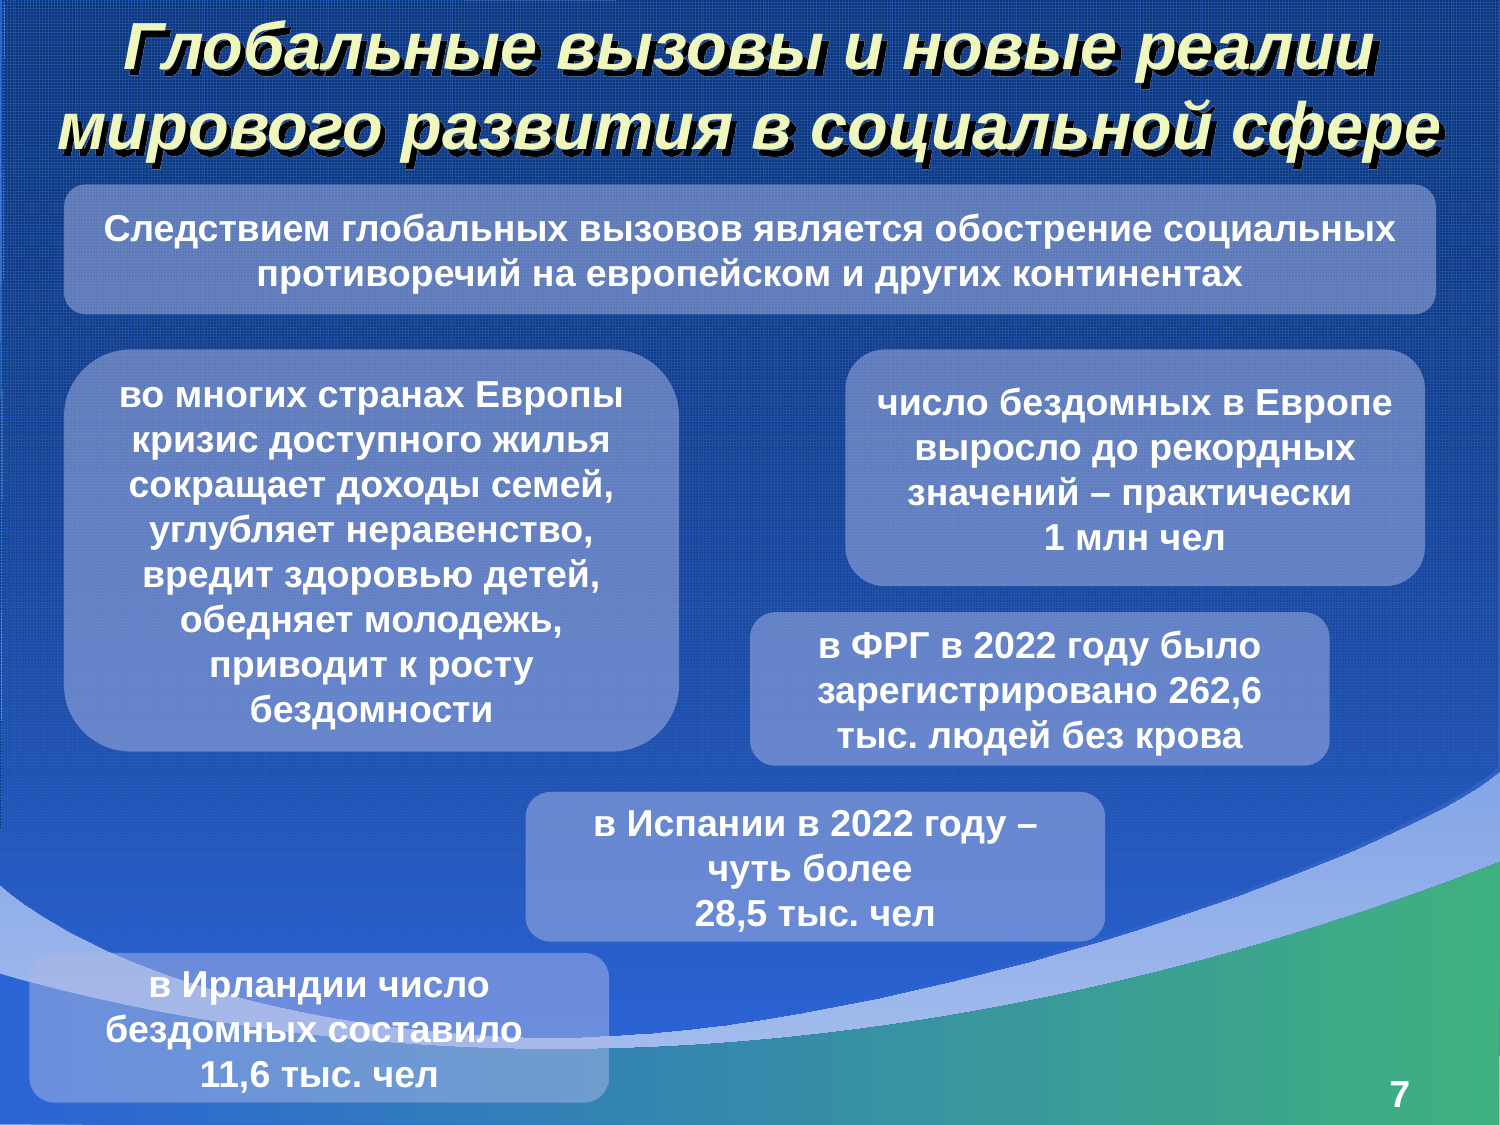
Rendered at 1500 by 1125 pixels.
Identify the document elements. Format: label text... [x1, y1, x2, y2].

text_box Следствием глобальных вызовов является обострение социальных противоречий на европейском и других континентах [63, 184, 1436, 315]
text_box в ФРГ в 2022 году было зарегистрировано 262,6 тыс. людей без крова [750, 612, 1330, 766]
text_box число бездомных в Европе выросло до рекордных значений – практически 1 млн чел [845, 349, 1426, 587]
text_box в Ирландии число бездомных составило 11,6 тыс. чел [29, 952, 610, 1103]
text_box в Испании в 2022 году – чуть более 28,5 тыс. чел [525, 791, 1106, 942]
text_box во многих странах Европы кризис доступного жилья сокращает доходы семей, углубляет неравенство, вредит здоровью детей, обедняет молодежь, приводит к росту бездомности [63, 349, 680, 752]
text_box Глобальные вызовы и новые реалии мирового развития в социальной сфере [0, 11, 1500, 155]
slide_number 7 [1074, 1062, 1425, 1103]
